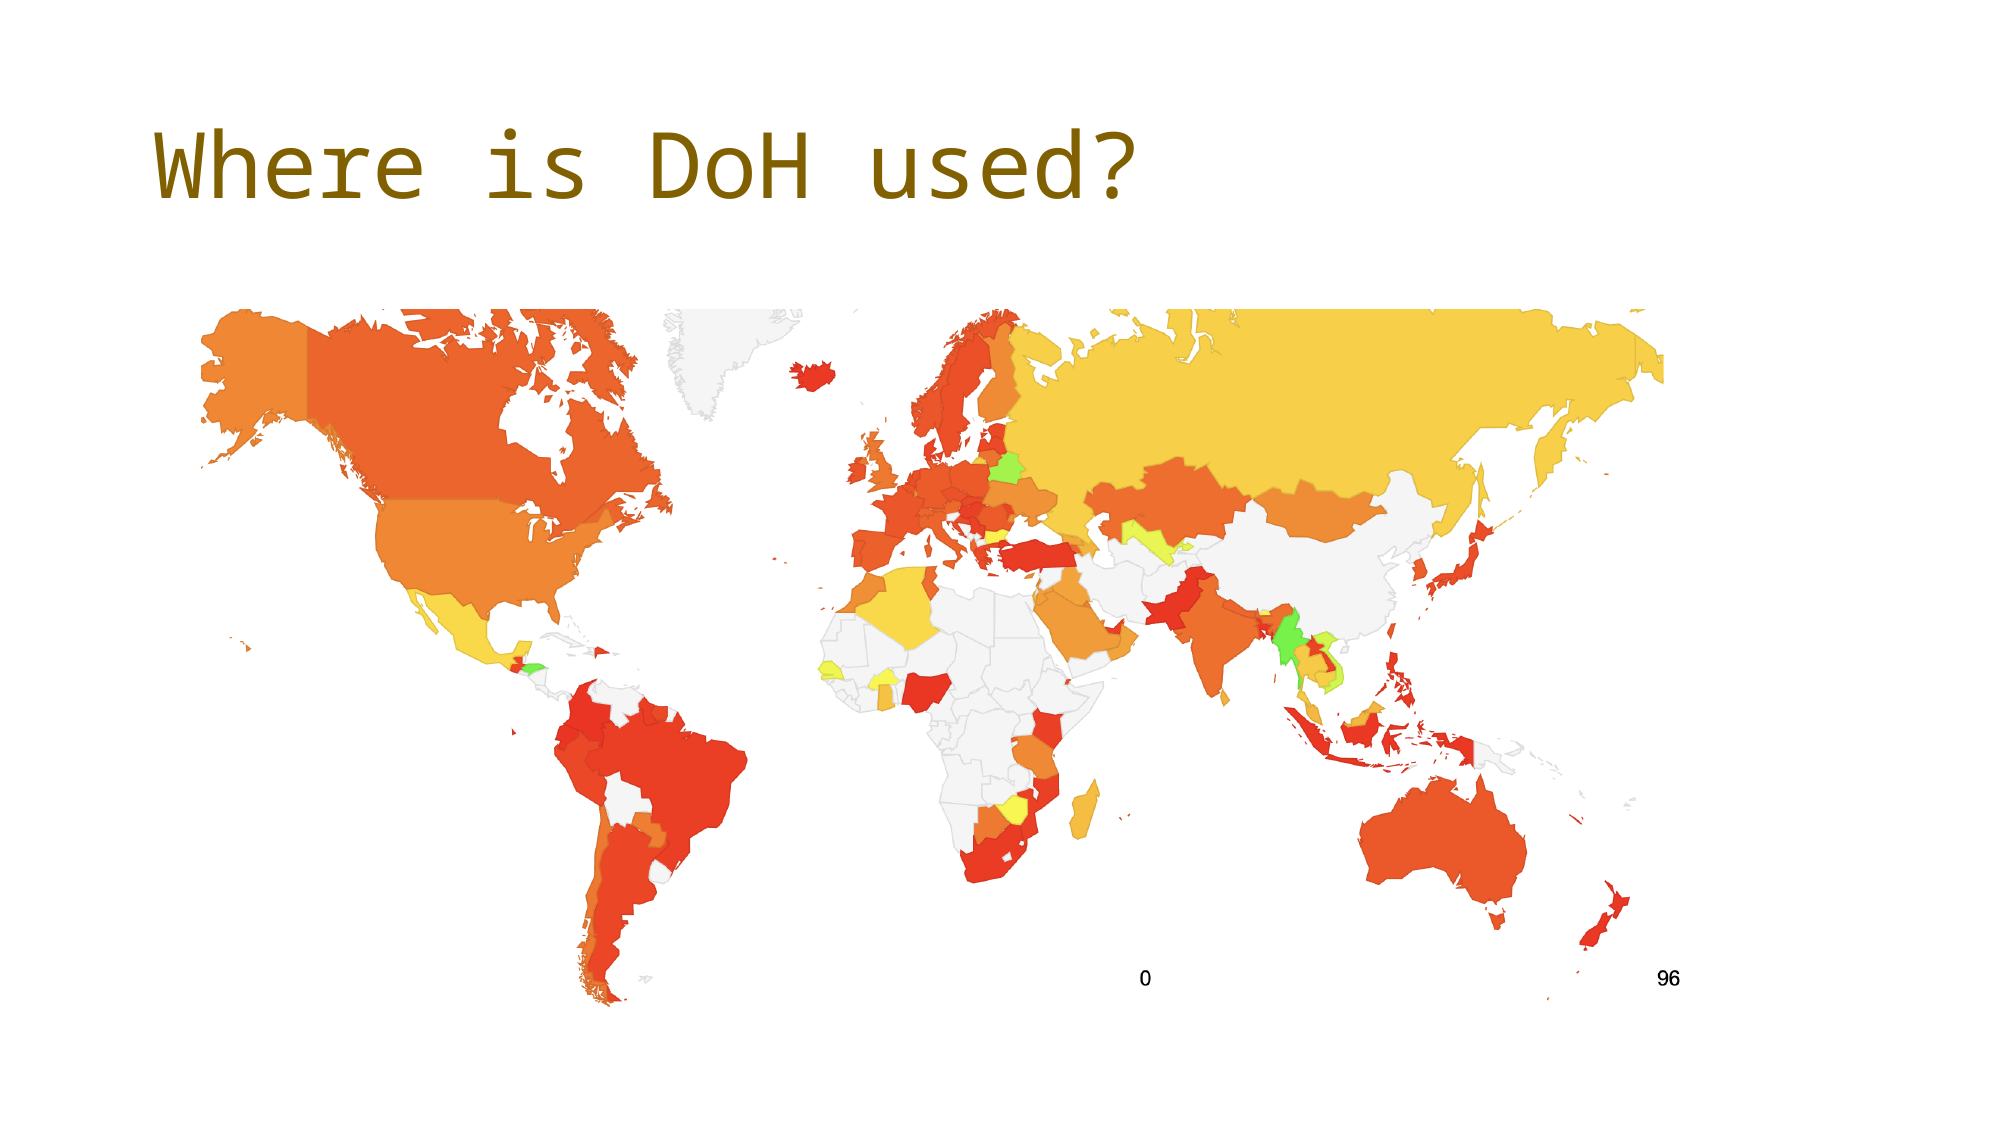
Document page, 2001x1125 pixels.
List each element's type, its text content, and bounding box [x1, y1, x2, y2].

picture [201, 309, 1693, 1021]
title Where is DoH used? [137, 59, 1863, 278]
